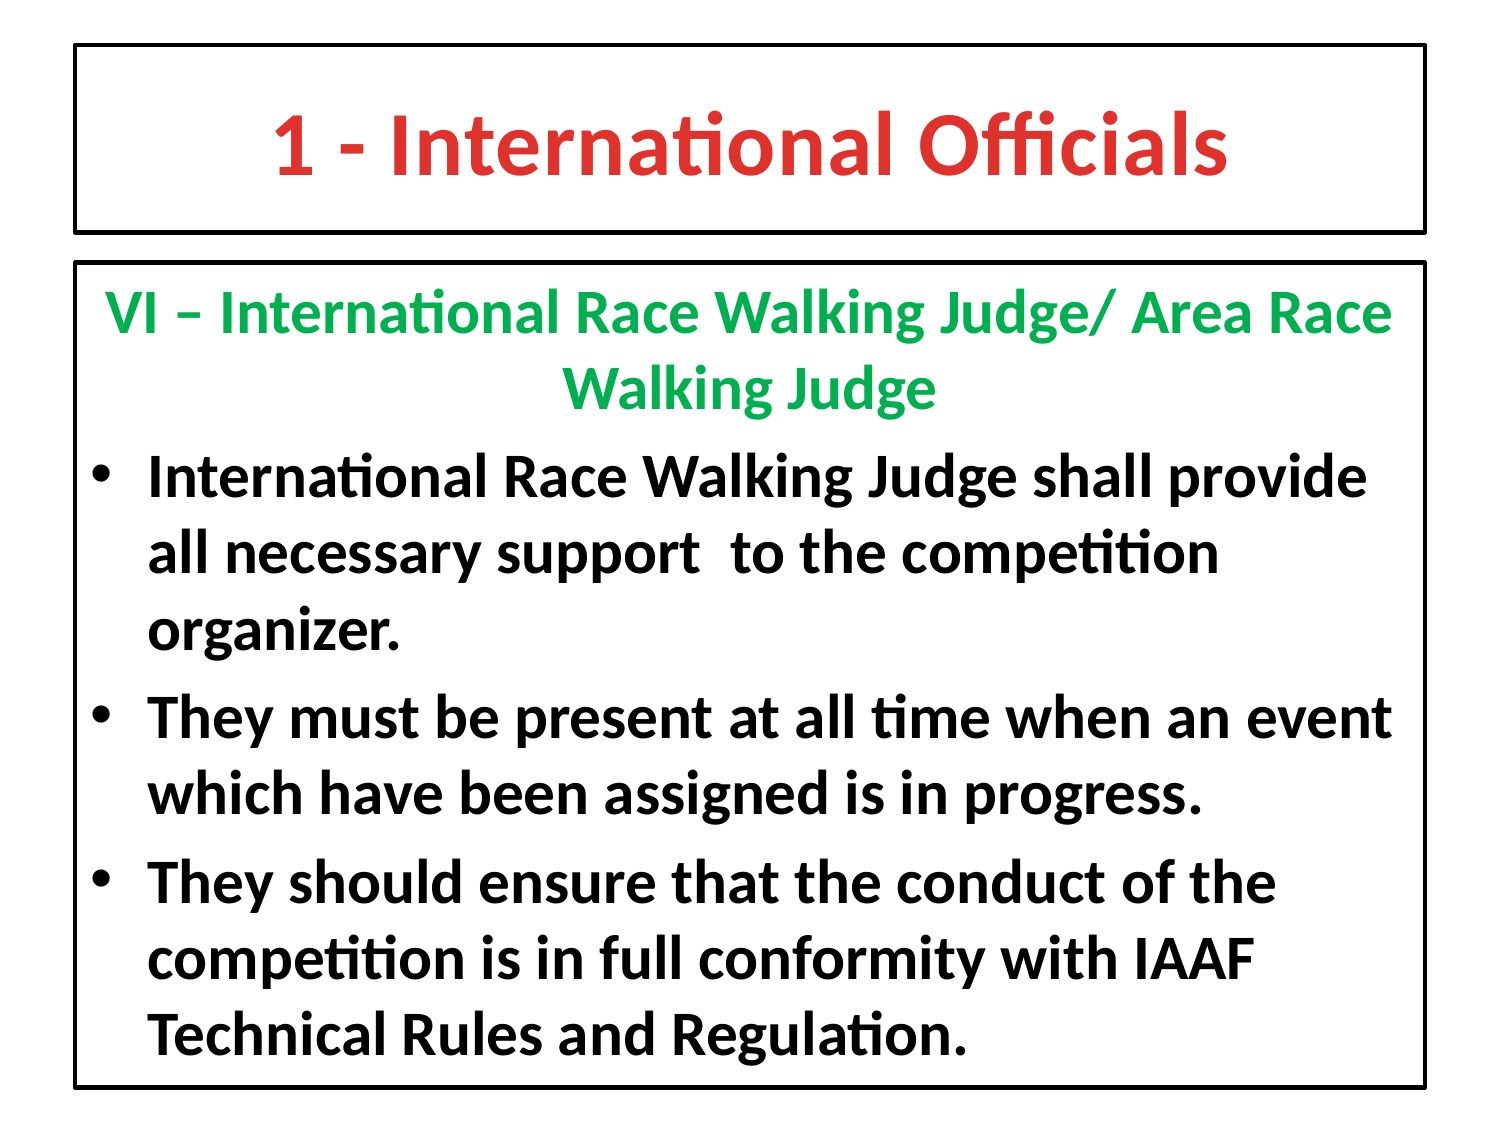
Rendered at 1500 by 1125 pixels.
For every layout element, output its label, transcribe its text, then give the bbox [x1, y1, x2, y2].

title 1 - International Officials [73, 43, 1427, 235]
list VI – International Race Walking Judge/ Area Race Walking Judge International Race Walking Judge shall provide all necessary support to the competition organizer. They must be present at all time when an event which have been assigned is in progress. They should ensure that the conduct of the competition is in full conformity with IAAF Technical Rules and Regulation. [73, 260, 1427, 1090]
